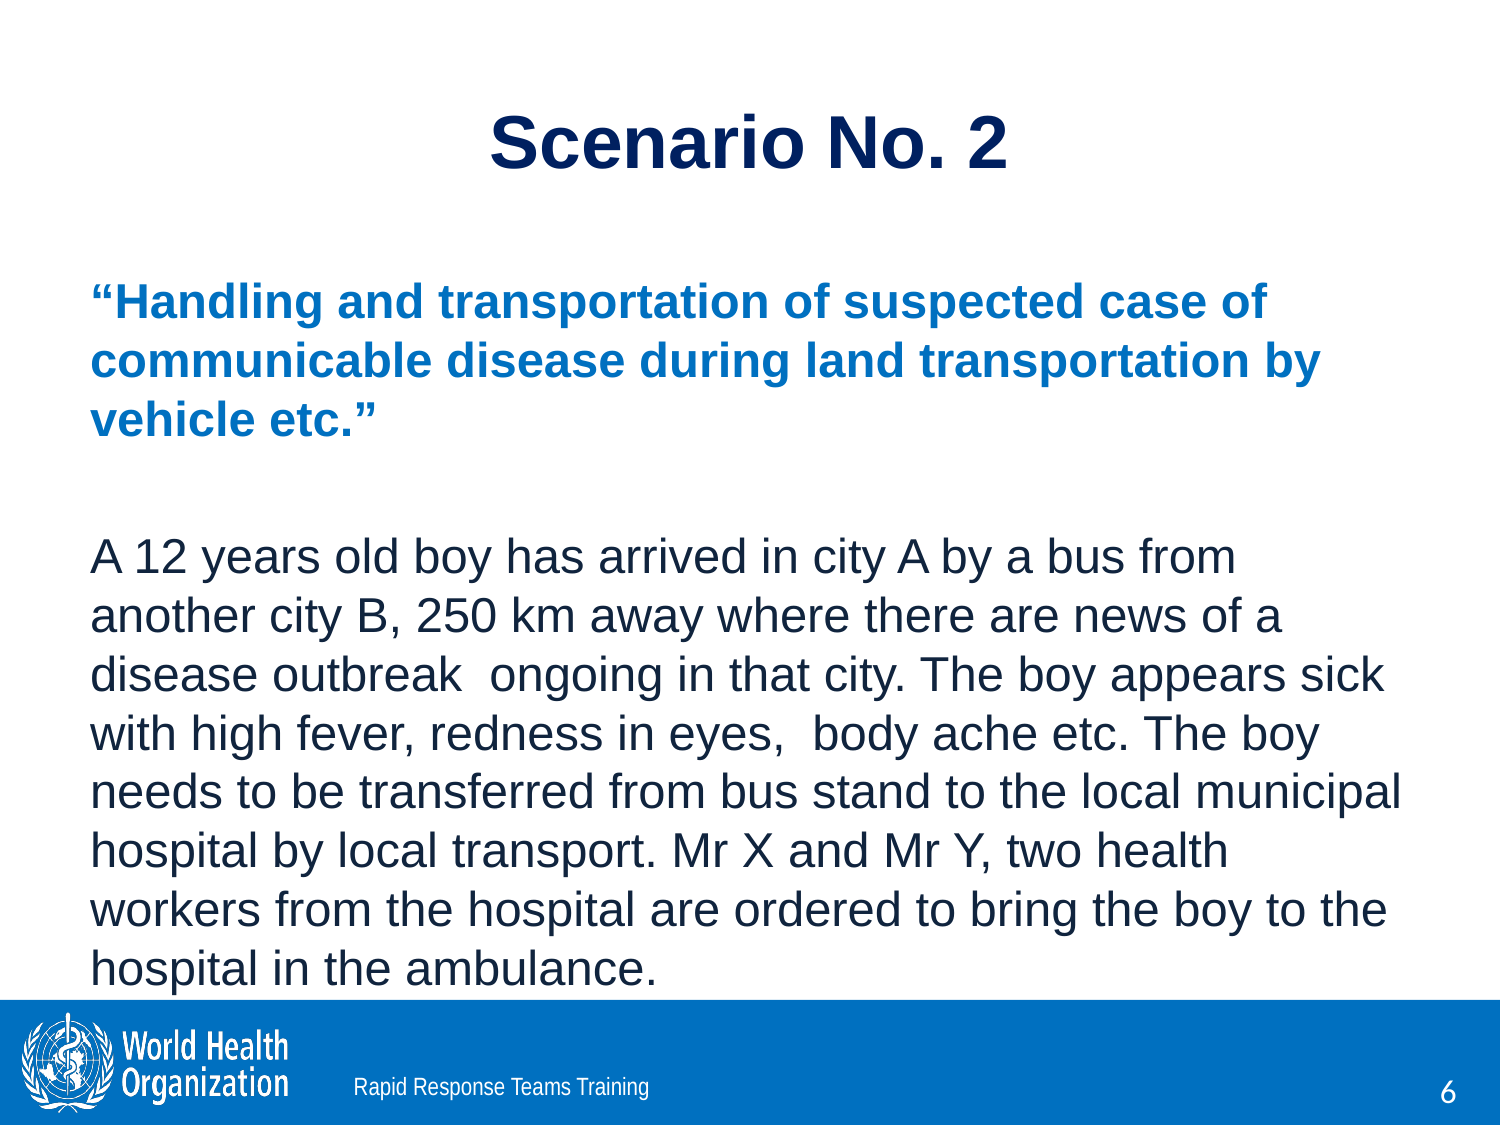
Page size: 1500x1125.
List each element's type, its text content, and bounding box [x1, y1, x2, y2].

picture [21, 1012, 288, 1113]
list “Handling and transportation of suspected case of communicable disease during land transportation by vehicle etc.” A 12 years old boy has arrived in city A by a bus from another city B, 250 km away where there are news of a disease outbreak ongoing in that city. The boy appears sick with high fever, redness in eyes, body ache etc. The boy needs to be transferred from bus stand to the local municipal hospital by local transport. Mr X and Mr Y, two health workers from the hospital are ordered to bring the boy to the hospital in the ambulance. [75, 262, 1425, 1005]
title Scenario No. 2 [75, 45, 1425, 233]
